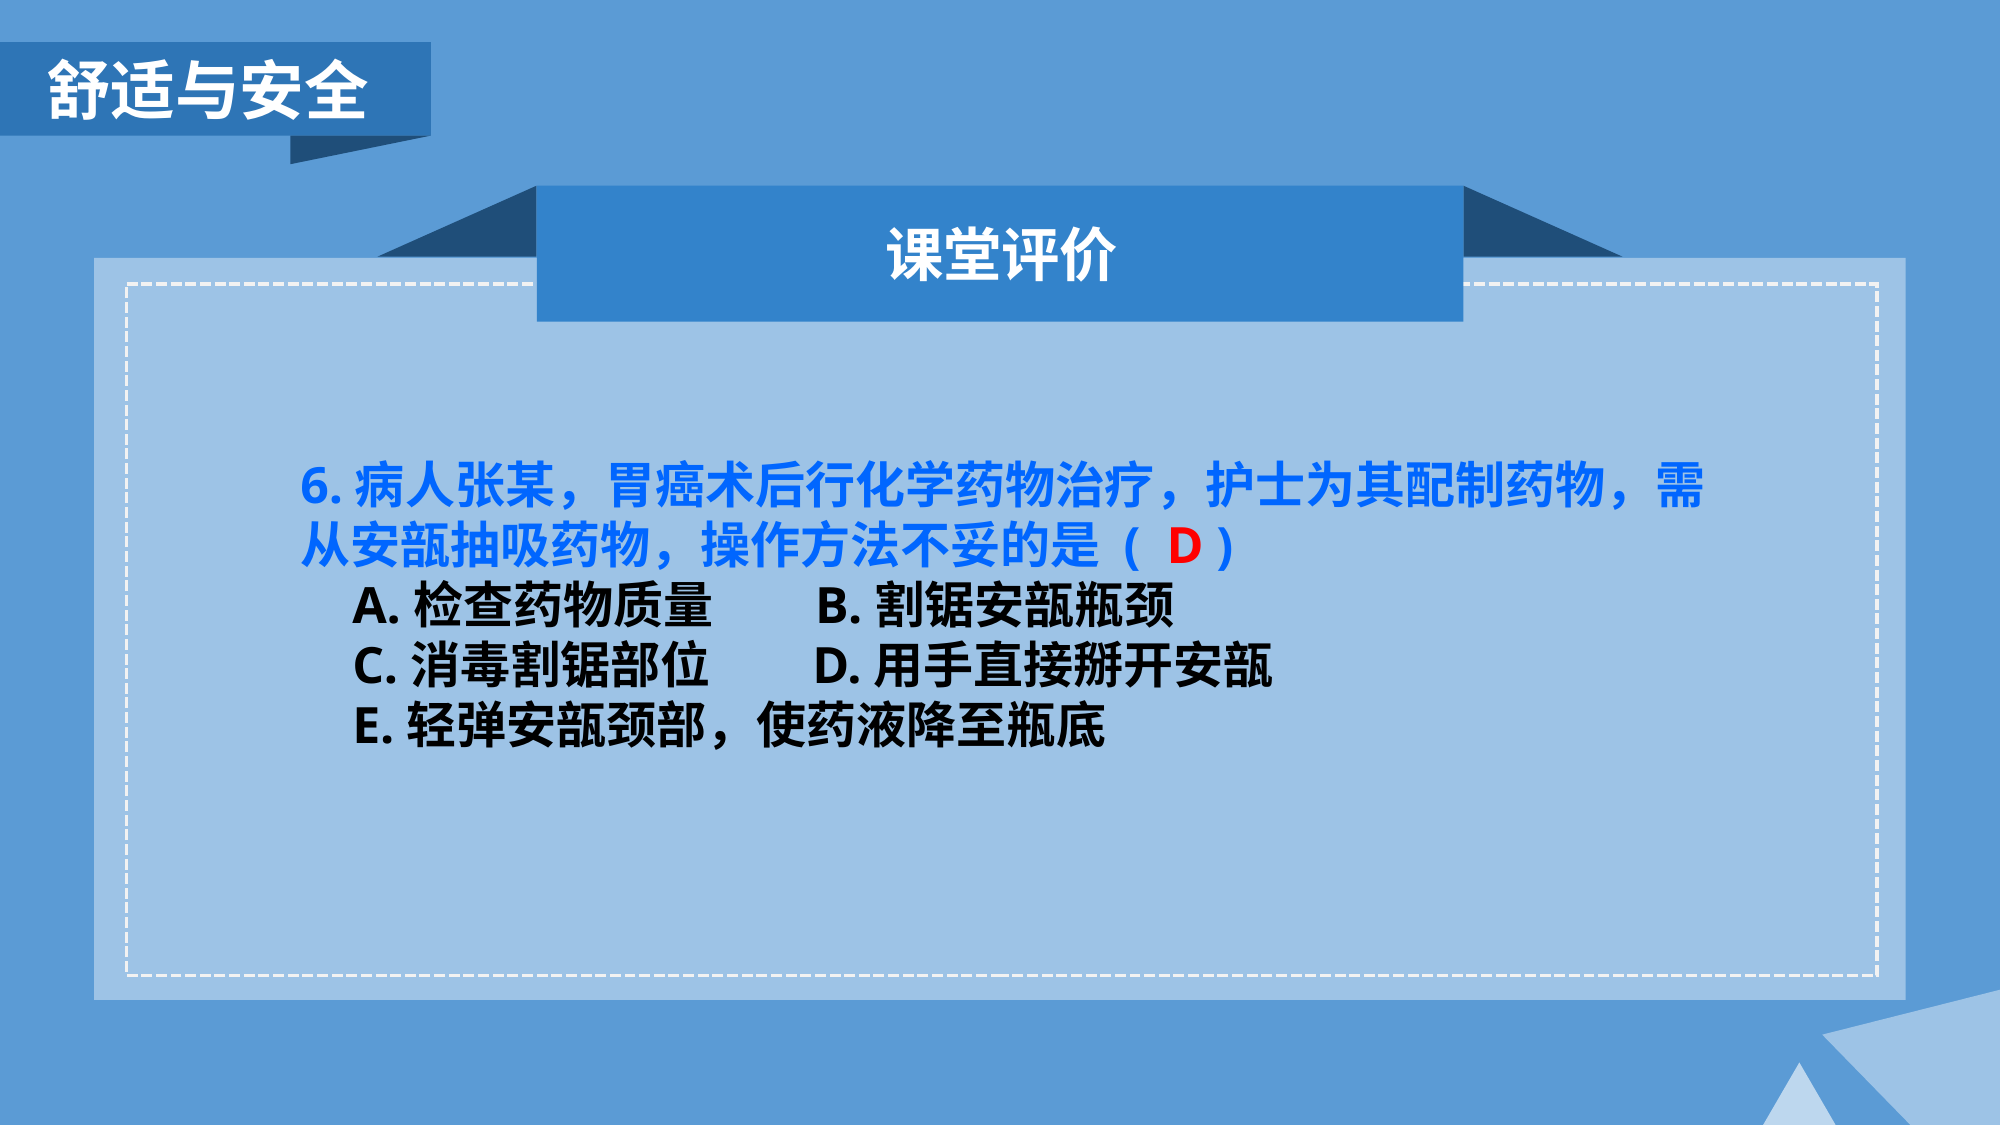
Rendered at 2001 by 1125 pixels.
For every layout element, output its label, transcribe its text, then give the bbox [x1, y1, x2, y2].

text_box [0, 41, 432, 137]
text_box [377, 185, 1623, 322]
text_box [1820, 988, 2000, 1125]
text_box [289, 135, 432, 166]
text_box [1761, 1060, 1837, 1125]
text_box 舒适与安全 [31, 42, 808, 135]
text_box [94, 257, 1906, 1001]
